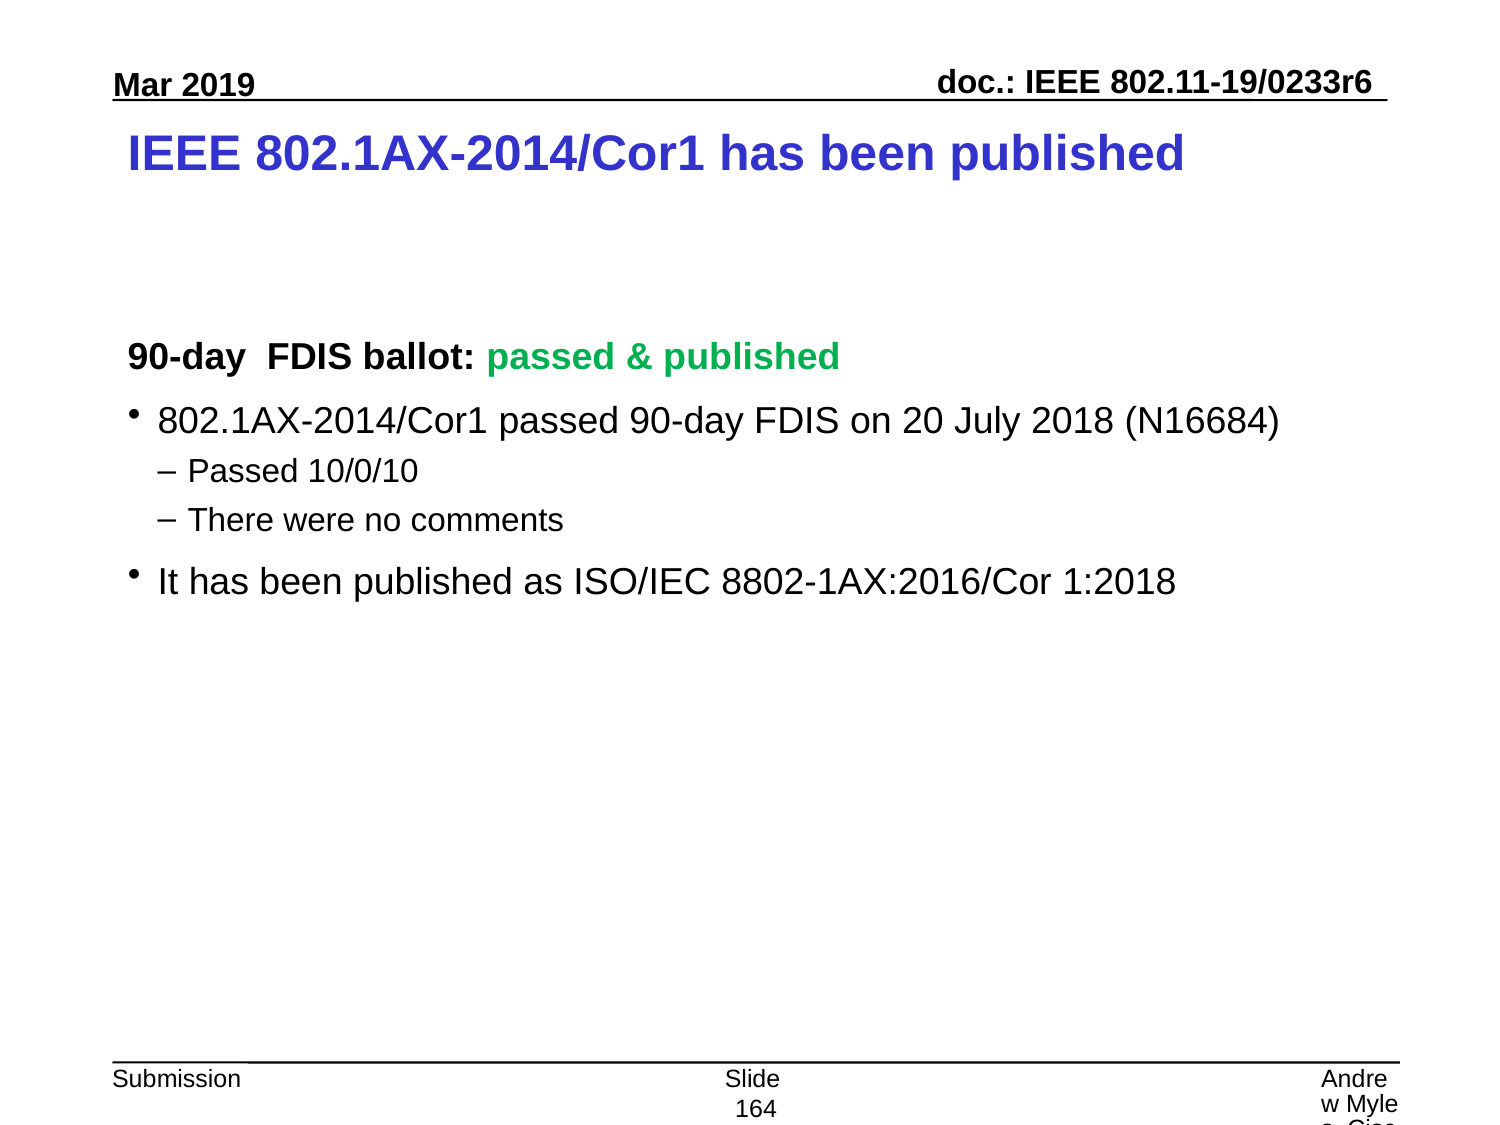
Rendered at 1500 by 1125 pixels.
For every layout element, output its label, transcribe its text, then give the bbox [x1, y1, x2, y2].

footer Andrew Myles, Cisco [1320, 1061, 1402, 1093]
title IEEE 802.1AX-2014/Cor1 has been published [112, 112, 1388, 288]
list 90-day FDIS ballot: passed & published 802.1AX-2014/Cor1 passed 90-day FDIS on 20 July 2018 (N16684) Passed 10/0/10 There were no comments It has been published as ISO/IEC 8802-1AX:2016/Cor 1:2018 [112, 324, 1388, 1000]
slide_number Slide 164 [709, 1061, 803, 1093]
